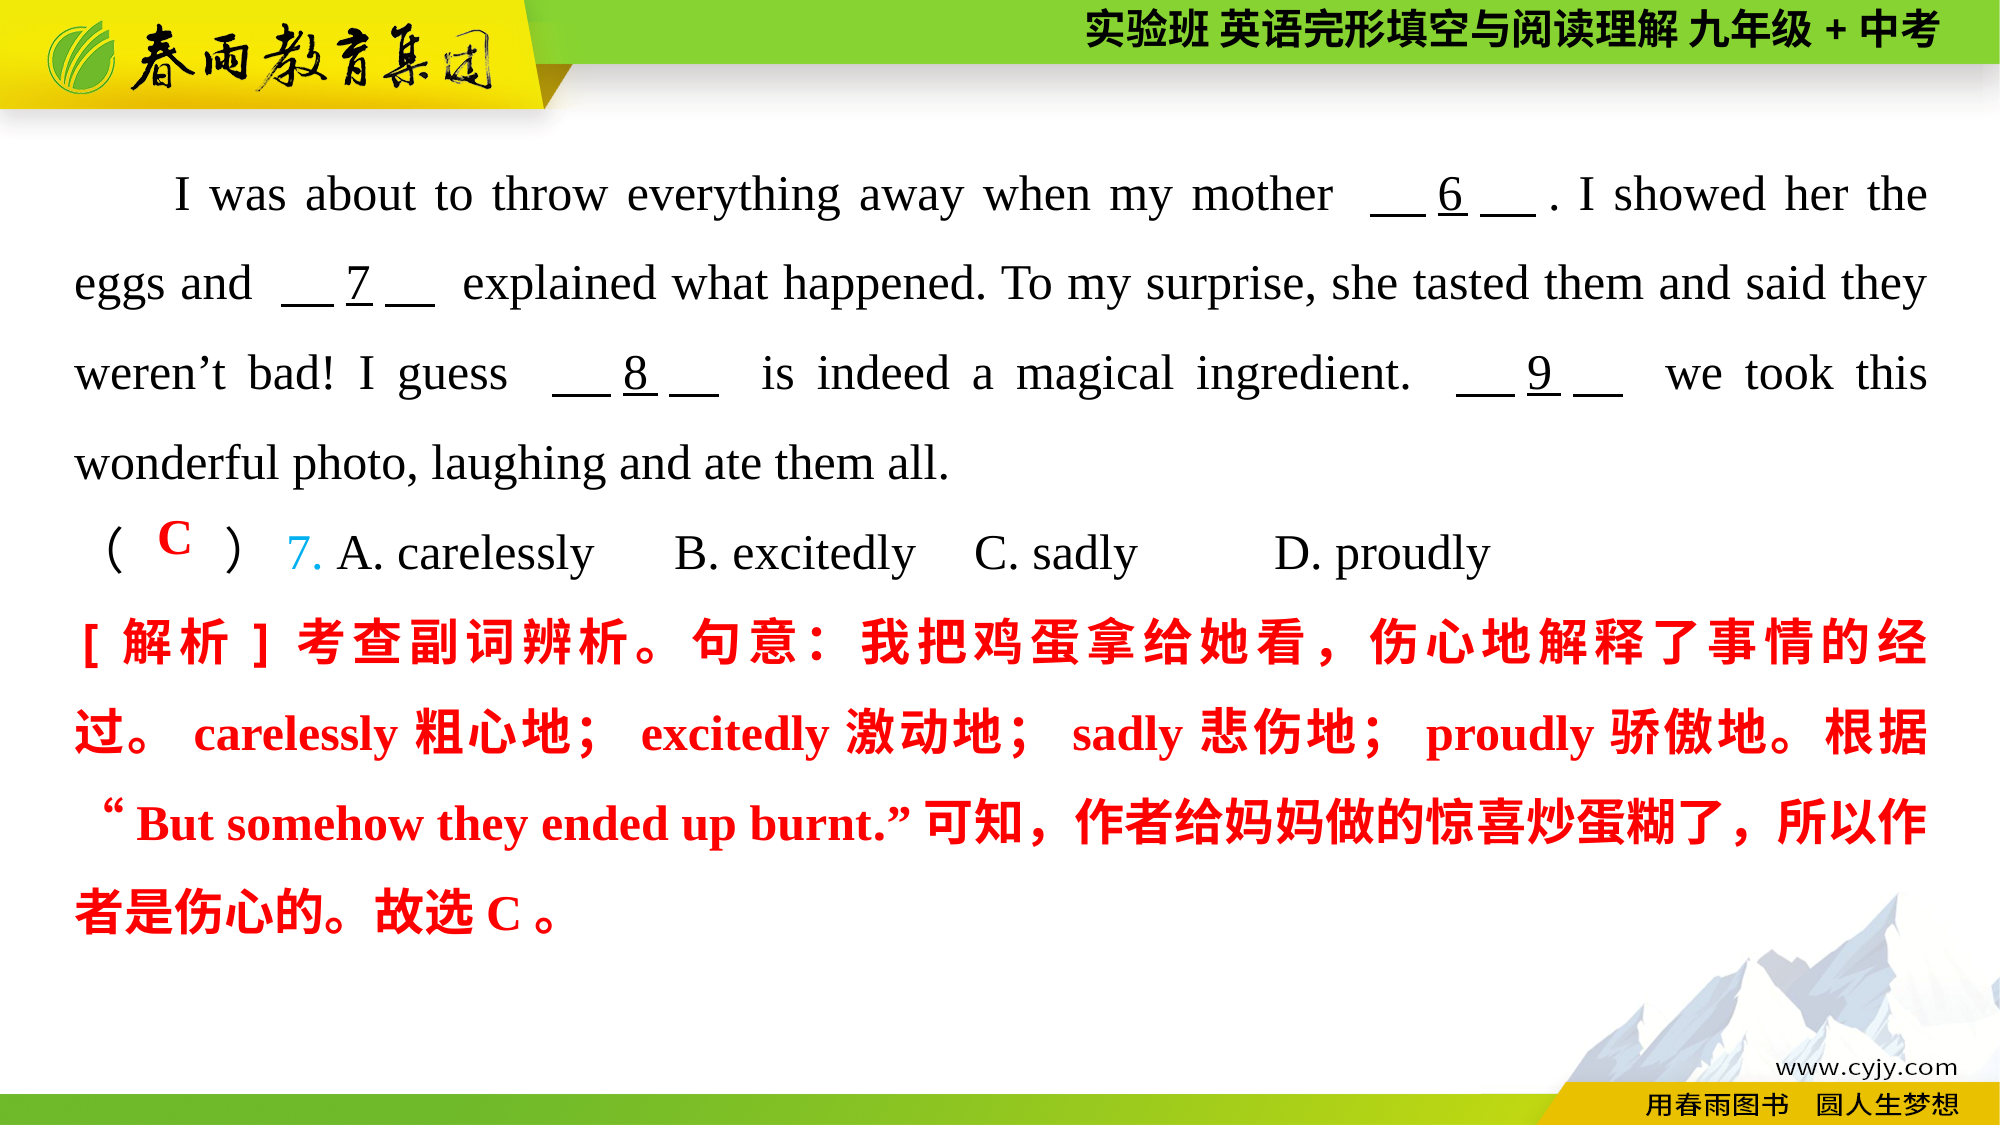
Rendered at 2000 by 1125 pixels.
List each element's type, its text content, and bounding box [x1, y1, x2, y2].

text_box C [142, 497, 208, 573]
text_box [解析]考查副词辨析。句意：我把鸡蛋拿给她看，伤心地解释了事情的经过。carelessly粗心地；excitedly激动地；sadly悲伤地；proudly骄傲地。根据“But somehow they ended up burnt.”可知，作者给妈妈做的惊喜炒蛋糊了，所以作者是伤心的。故选C。 [59, 573, 1944, 949]
picture [0, 0, 2000, 1125]
text_box （ ）7. A. carelessly B. excitedly C. sadly D. proudly [59, 501, 142, 573]
list I was about to throw everything away when my mother 6 . I showed her the eggs and 7 explained what happened. To my surprise, she tasted them and said they weren’t bad! I guess 8 is indeed a magical ingredient. 9 we took this wonderful photo, laughing and ate them all. [59, 122, 1944, 501]
text_box （ ）7. A. carelessly B. excitedly C. sadly D. proudly [208, 501, 1944, 573]
